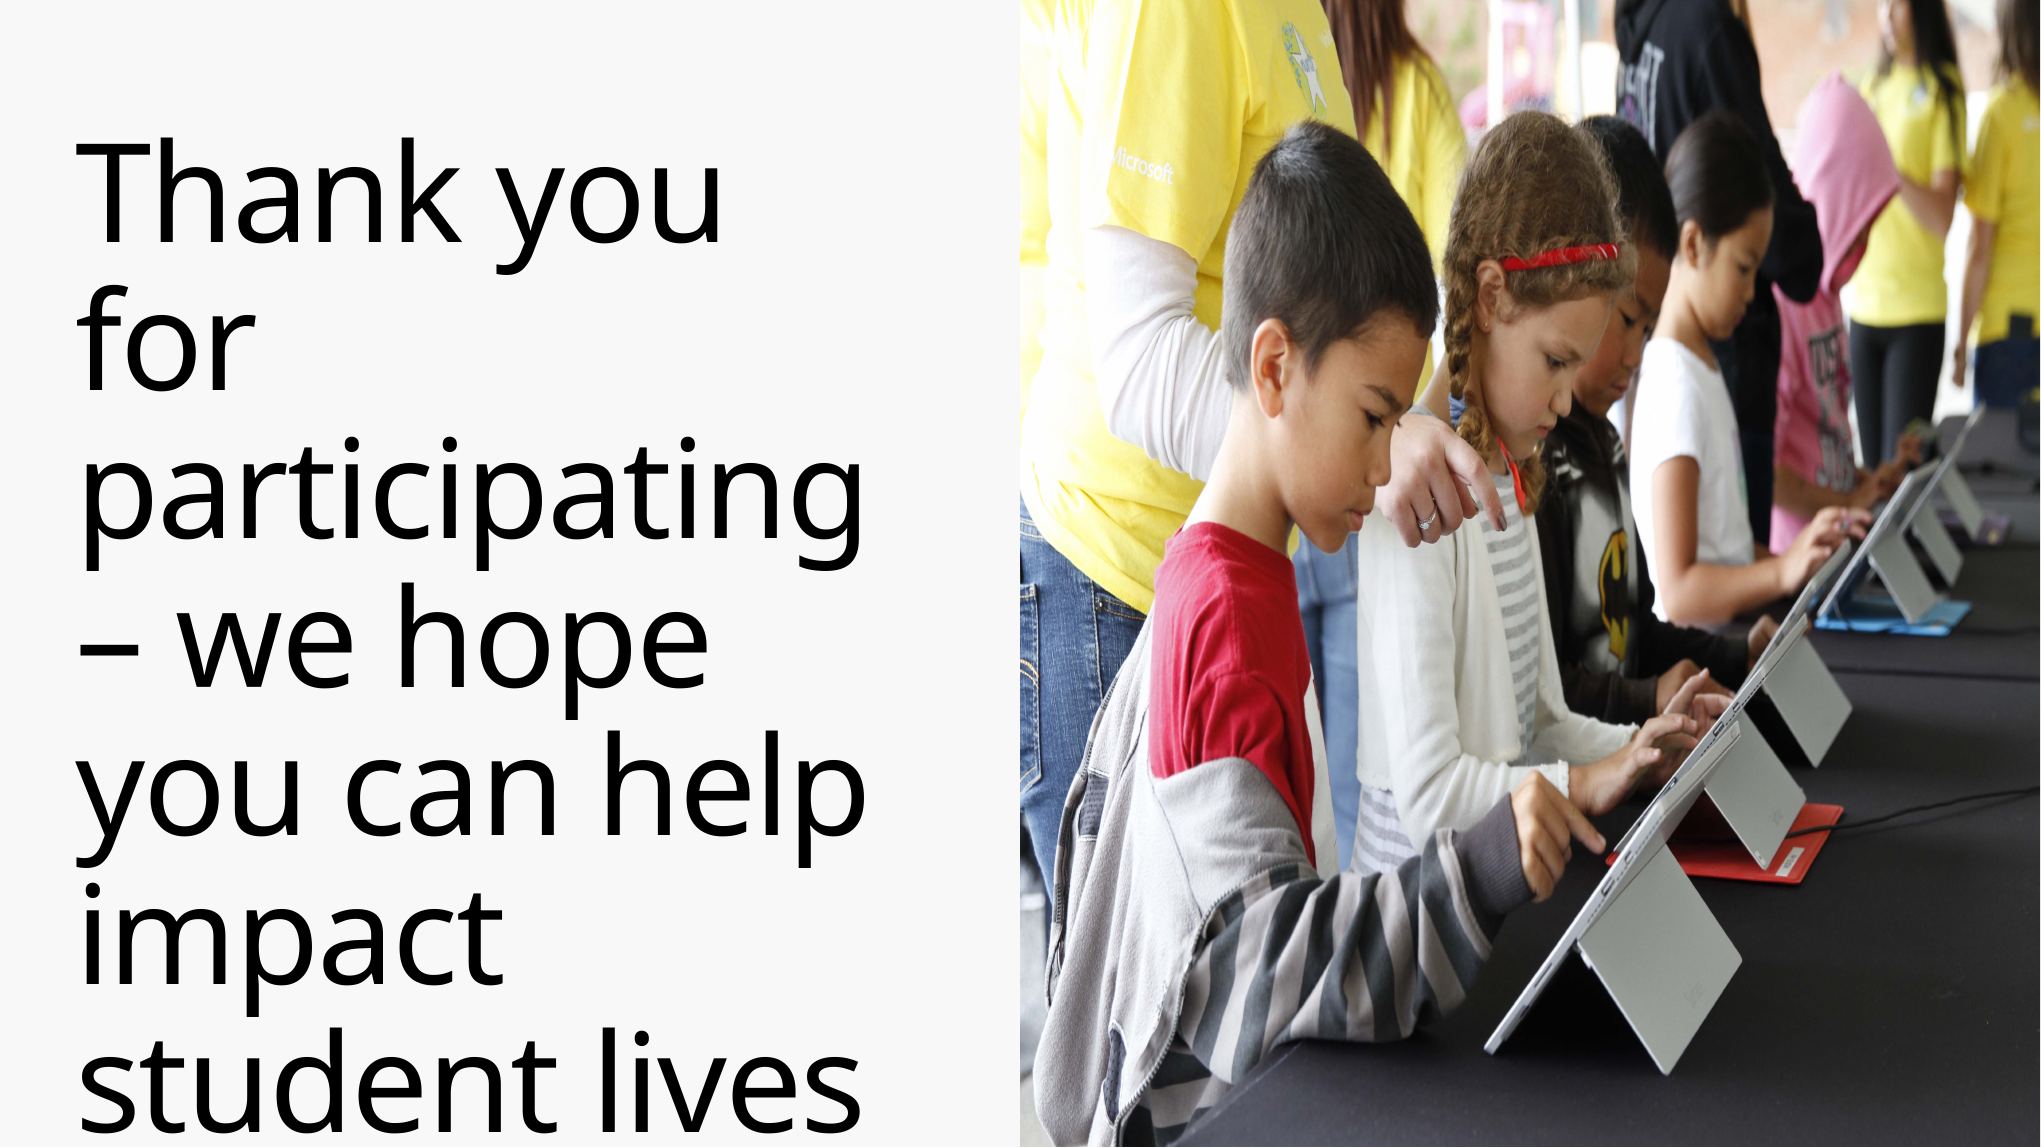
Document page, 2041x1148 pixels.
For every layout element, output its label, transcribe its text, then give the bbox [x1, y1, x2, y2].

title Thank you for participating – we hope you can help impact student lives [51, 108, 952, 1039]
picture [1019, 0, 2041, 1148]
